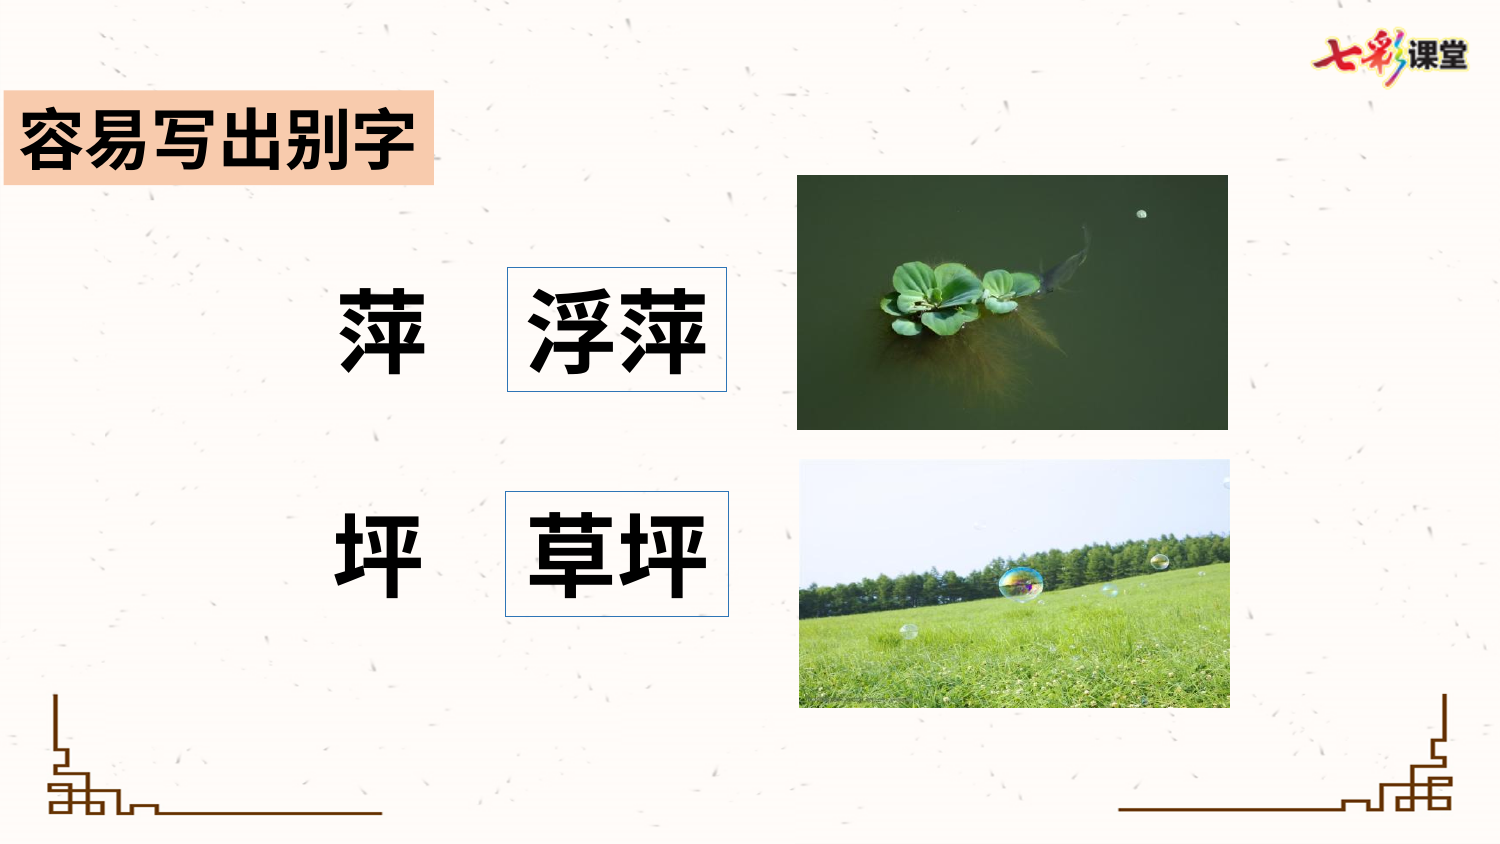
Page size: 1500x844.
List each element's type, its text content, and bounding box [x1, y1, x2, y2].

text_box 萍 [321, 267, 466, 472]
text_box 坪 [317, 491, 466, 617]
text_box 草坪 [505, 491, 729, 617]
picture [0, 0, 1500, 844]
text_box 容易写出别字 [3, 90, 434, 186]
text_box 浮萍 [507, 267, 727, 392]
